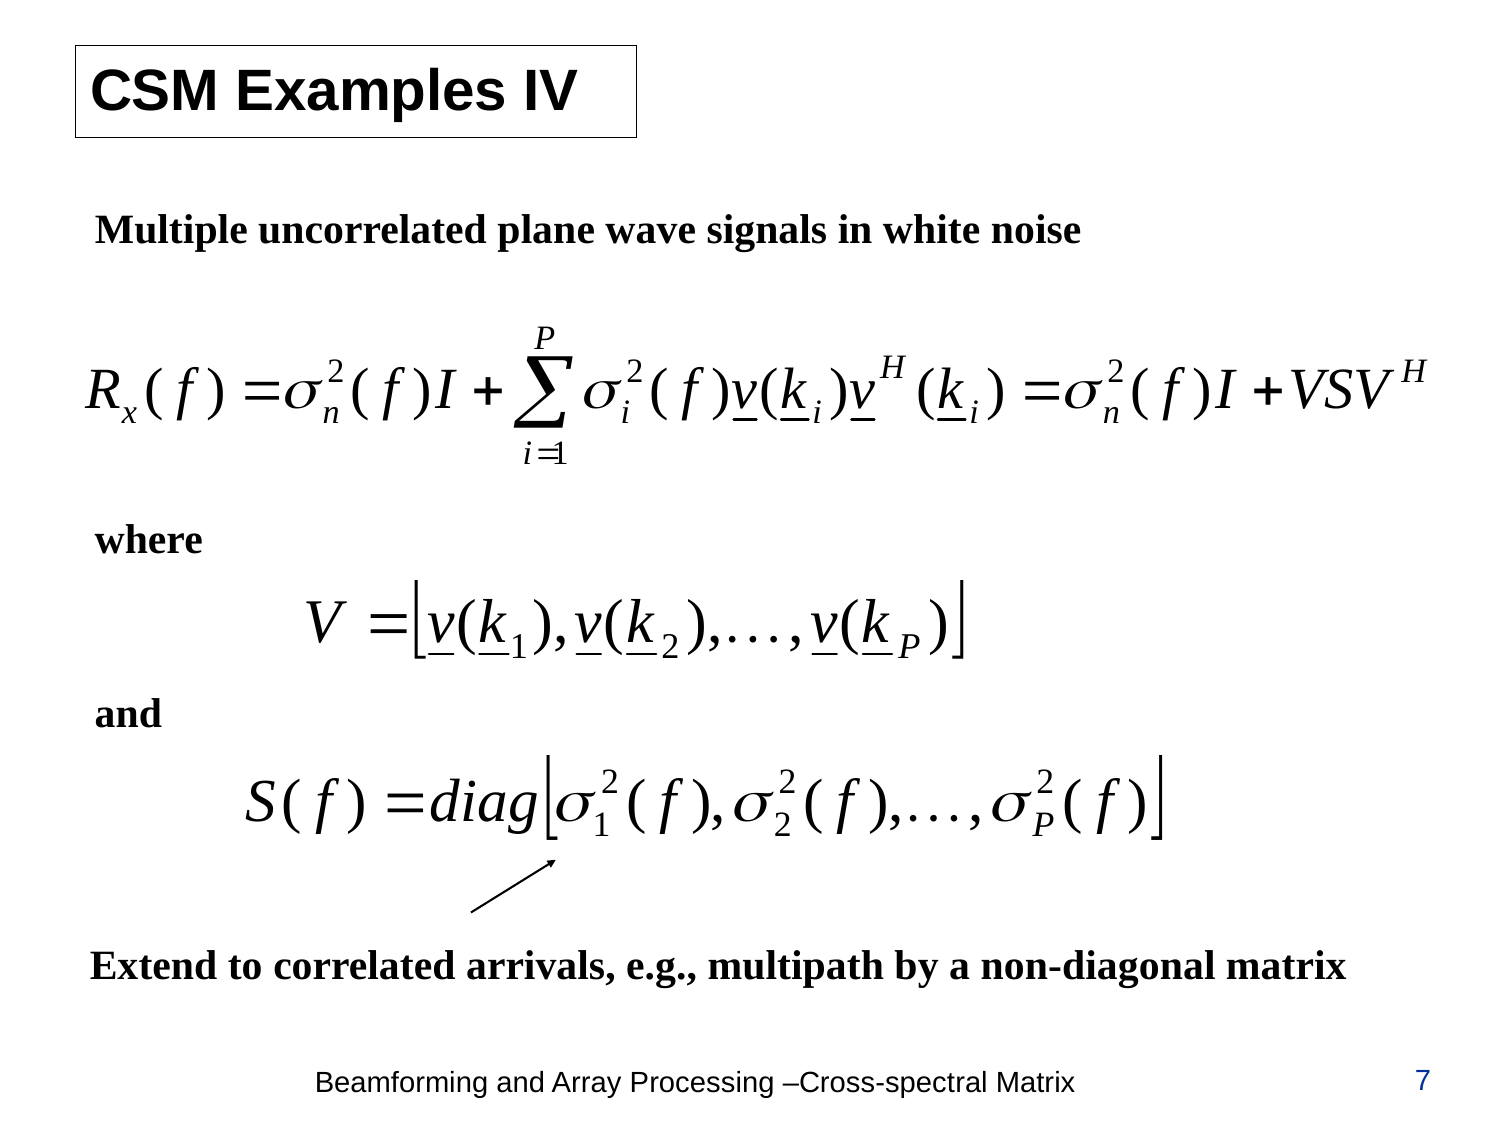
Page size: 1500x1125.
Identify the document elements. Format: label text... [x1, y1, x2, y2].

text_box and [79, 668, 236, 756]
text_box where [79, 494, 236, 581]
text_box Multiple uncorrelated plane wave signals in white noise [79, 184, 1370, 271]
title CSM Examples IV [75, 45, 637, 138]
text_box Extend to correlated arrivals, e.g., multipath by a non-diagonal matrix [75, 920, 1455, 1008]
slide_number 7 [1207, 1055, 1447, 1102]
text_box [471, 859, 556, 913]
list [74, 311, 1443, 478]
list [299, 580, 973, 669]
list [234, 754, 1170, 847]
